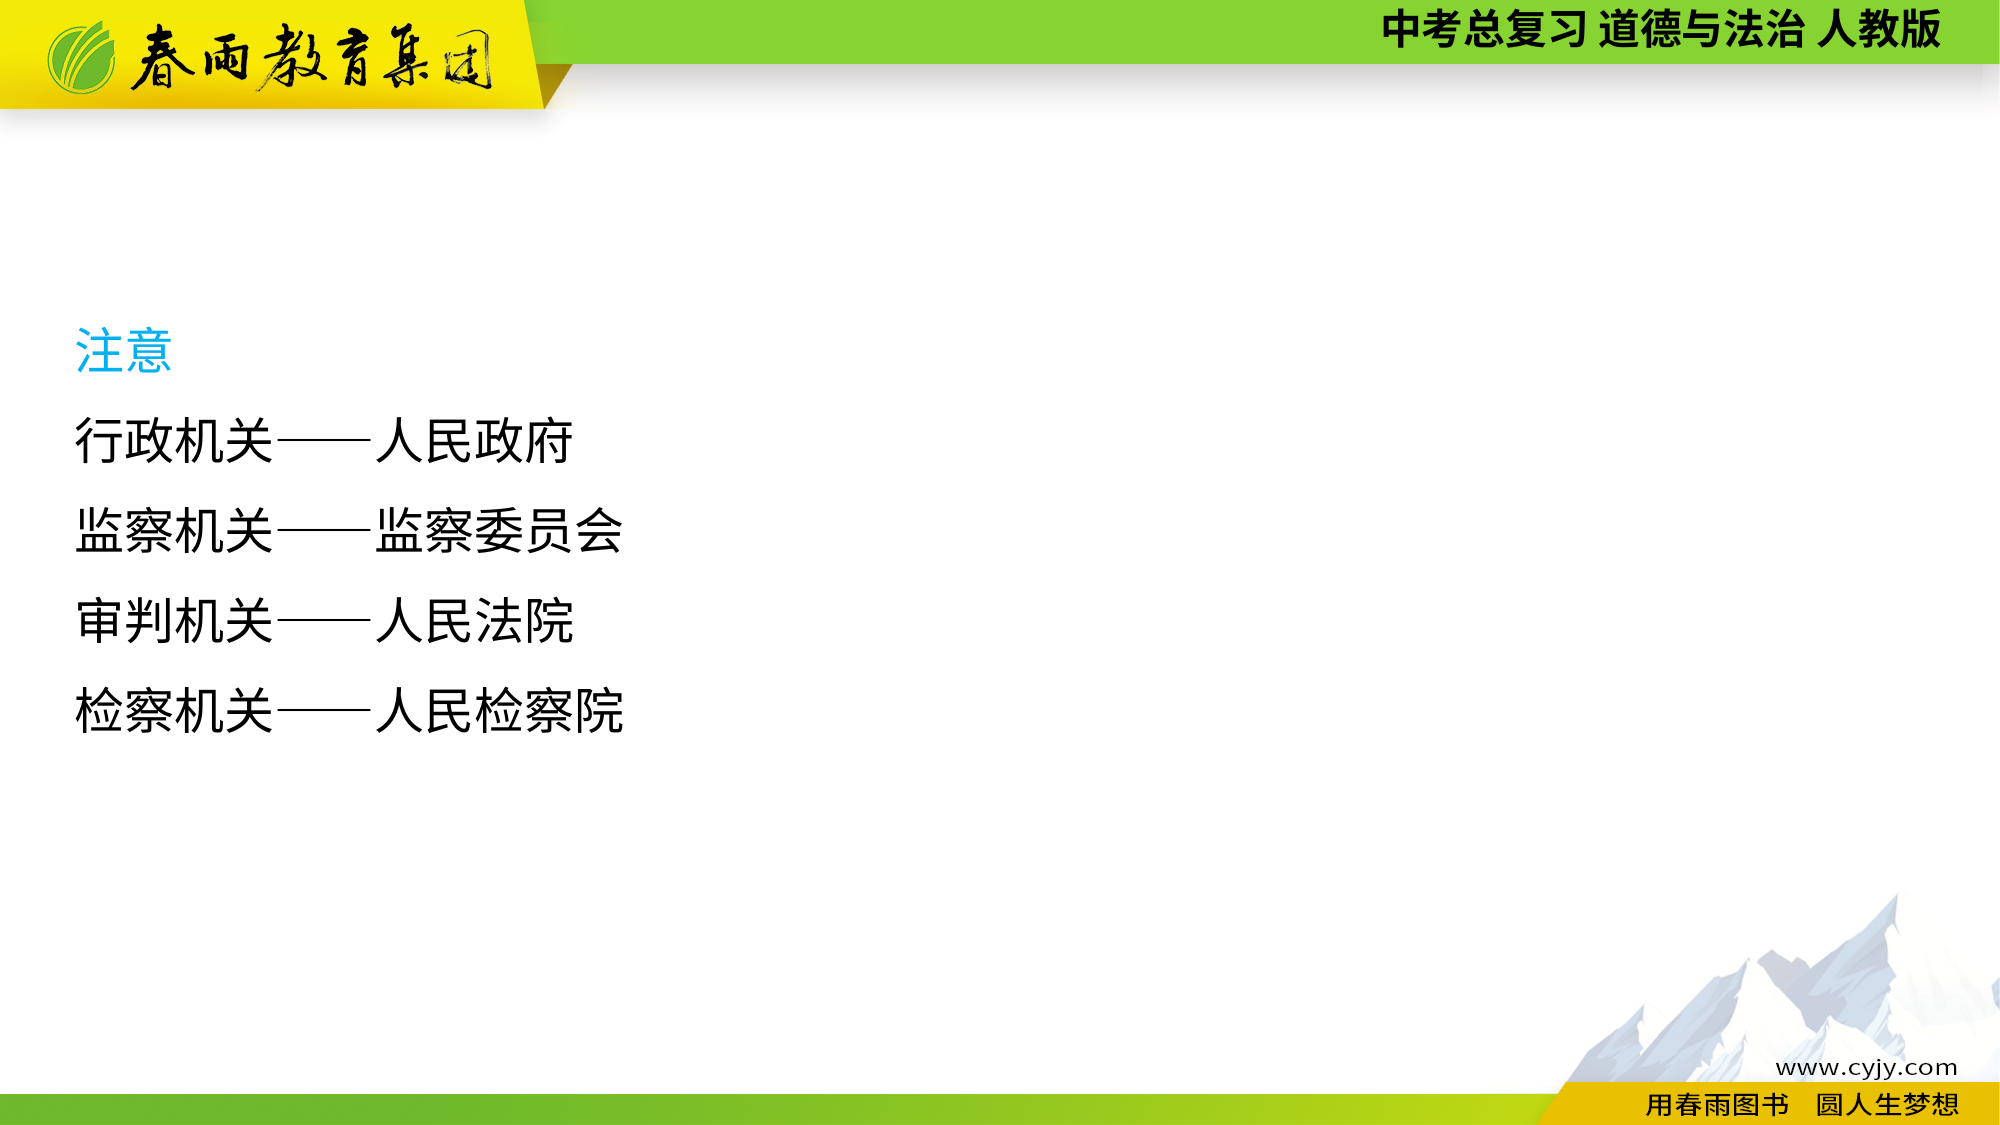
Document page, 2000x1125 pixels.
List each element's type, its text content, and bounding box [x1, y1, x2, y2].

list 注意 行政机关——人民政府 监察机关——监察委员会 审判机关——人民法院 检察机关——人民检察院 [59, 281, 1944, 740]
picture [0, 0, 2000, 1125]
